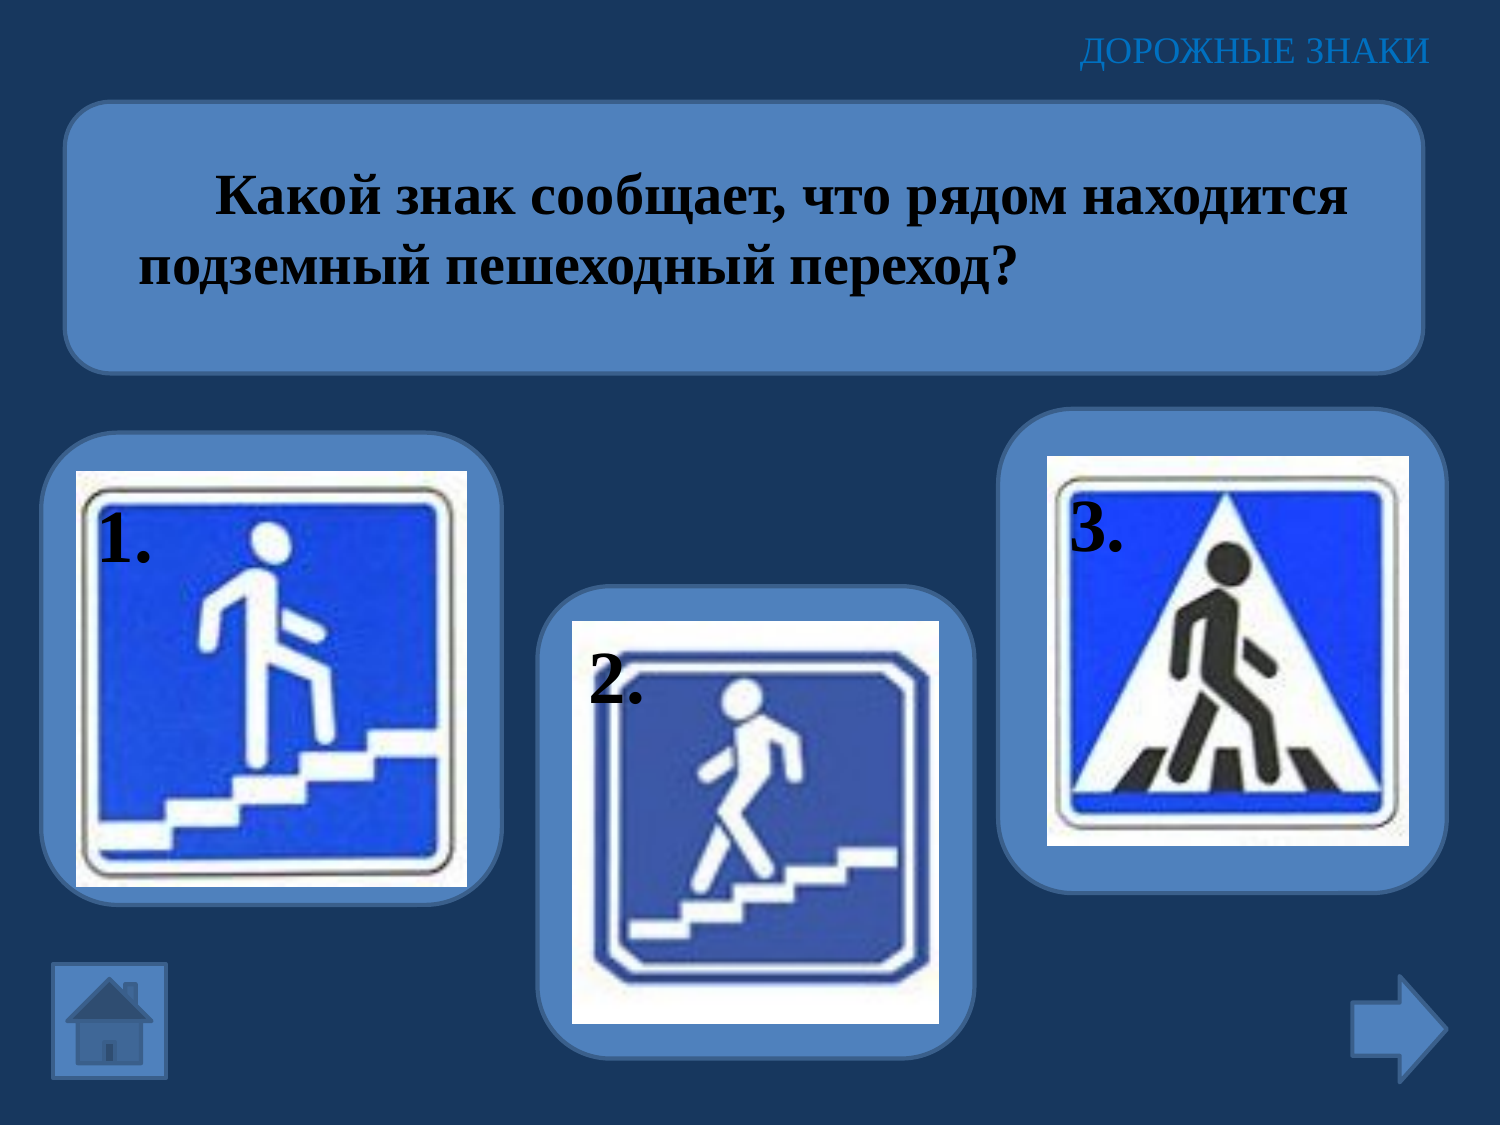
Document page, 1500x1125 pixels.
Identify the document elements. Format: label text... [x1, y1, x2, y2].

picture [76, 470, 467, 888]
picture [1047, 455, 1409, 847]
text_box [535, 584, 977, 1061]
text_box [51, 962, 168, 1080]
text_box [39, 430, 504, 908]
text_box Какой знак сообщает, что рядом находится подземный пешеходный переход? [123, 148, 1365, 304]
text_box [995, 406, 1449, 896]
text_box [1350, 974, 1449, 1085]
text_box [62, 99, 1426, 376]
text_box ДОРОЖНЫЕ ЗНАКИ [927, 18, 1500, 79]
picture [572, 621, 939, 1024]
